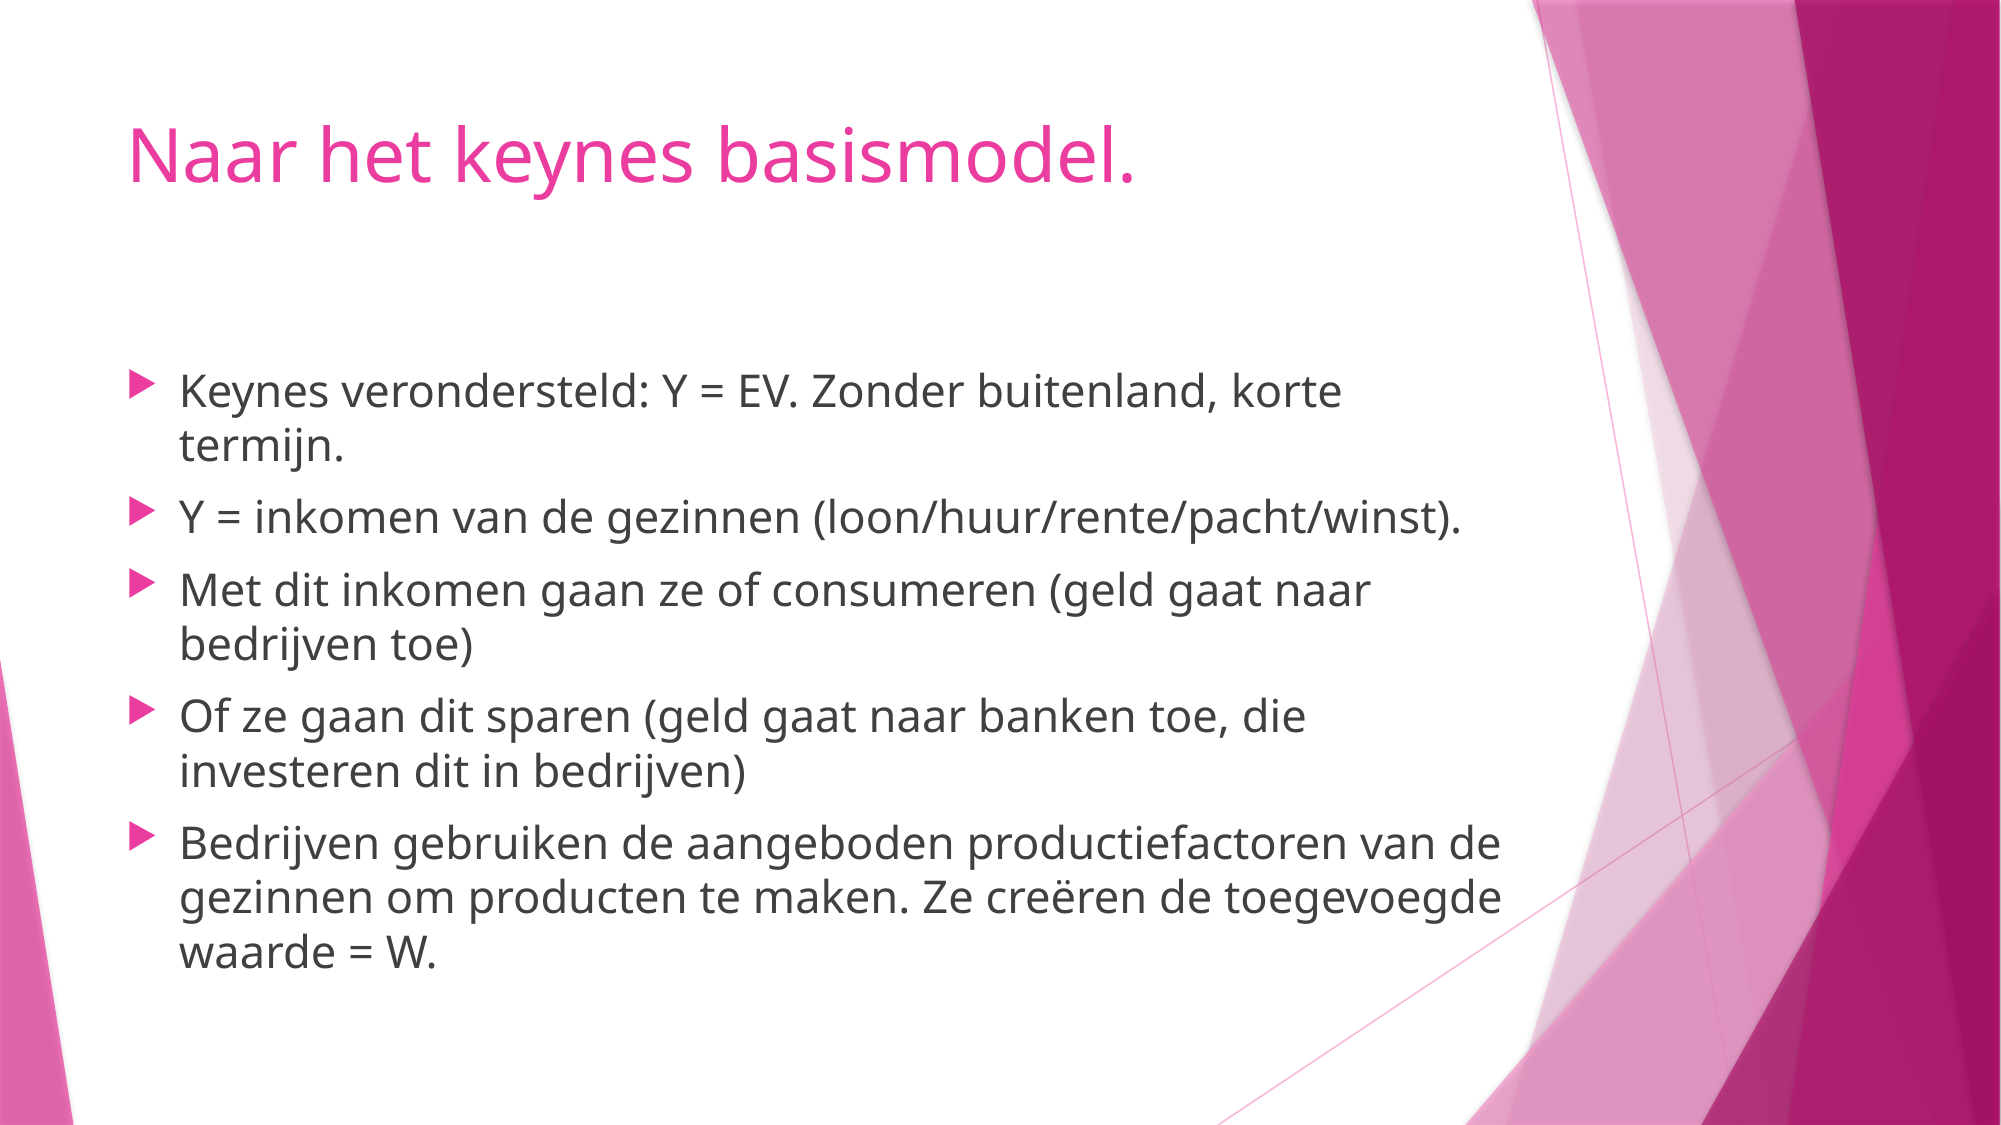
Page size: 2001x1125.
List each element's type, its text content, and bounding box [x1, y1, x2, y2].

list Keynes verondersteld: Y = EV. Zonder buitenland, korte termijn. Y = inkomen van de gezinnen (loon/huur/rente/pacht/winst). Met dit inkomen gaan ze of consumeren (geld gaat naar bedrijven toe) Of ze gaan dit sparen (geld gaat naar banken toe, die investeren dit in bedrijven) Bedrijven gebruiken de aangeboden productiefactoren van de gezinnen om producten te maken. Ze creëren de toegevoegde waarde = W. [111, 354, 1522, 992]
title Naar het keynes basismodel. [111, 99, 1522, 317]
